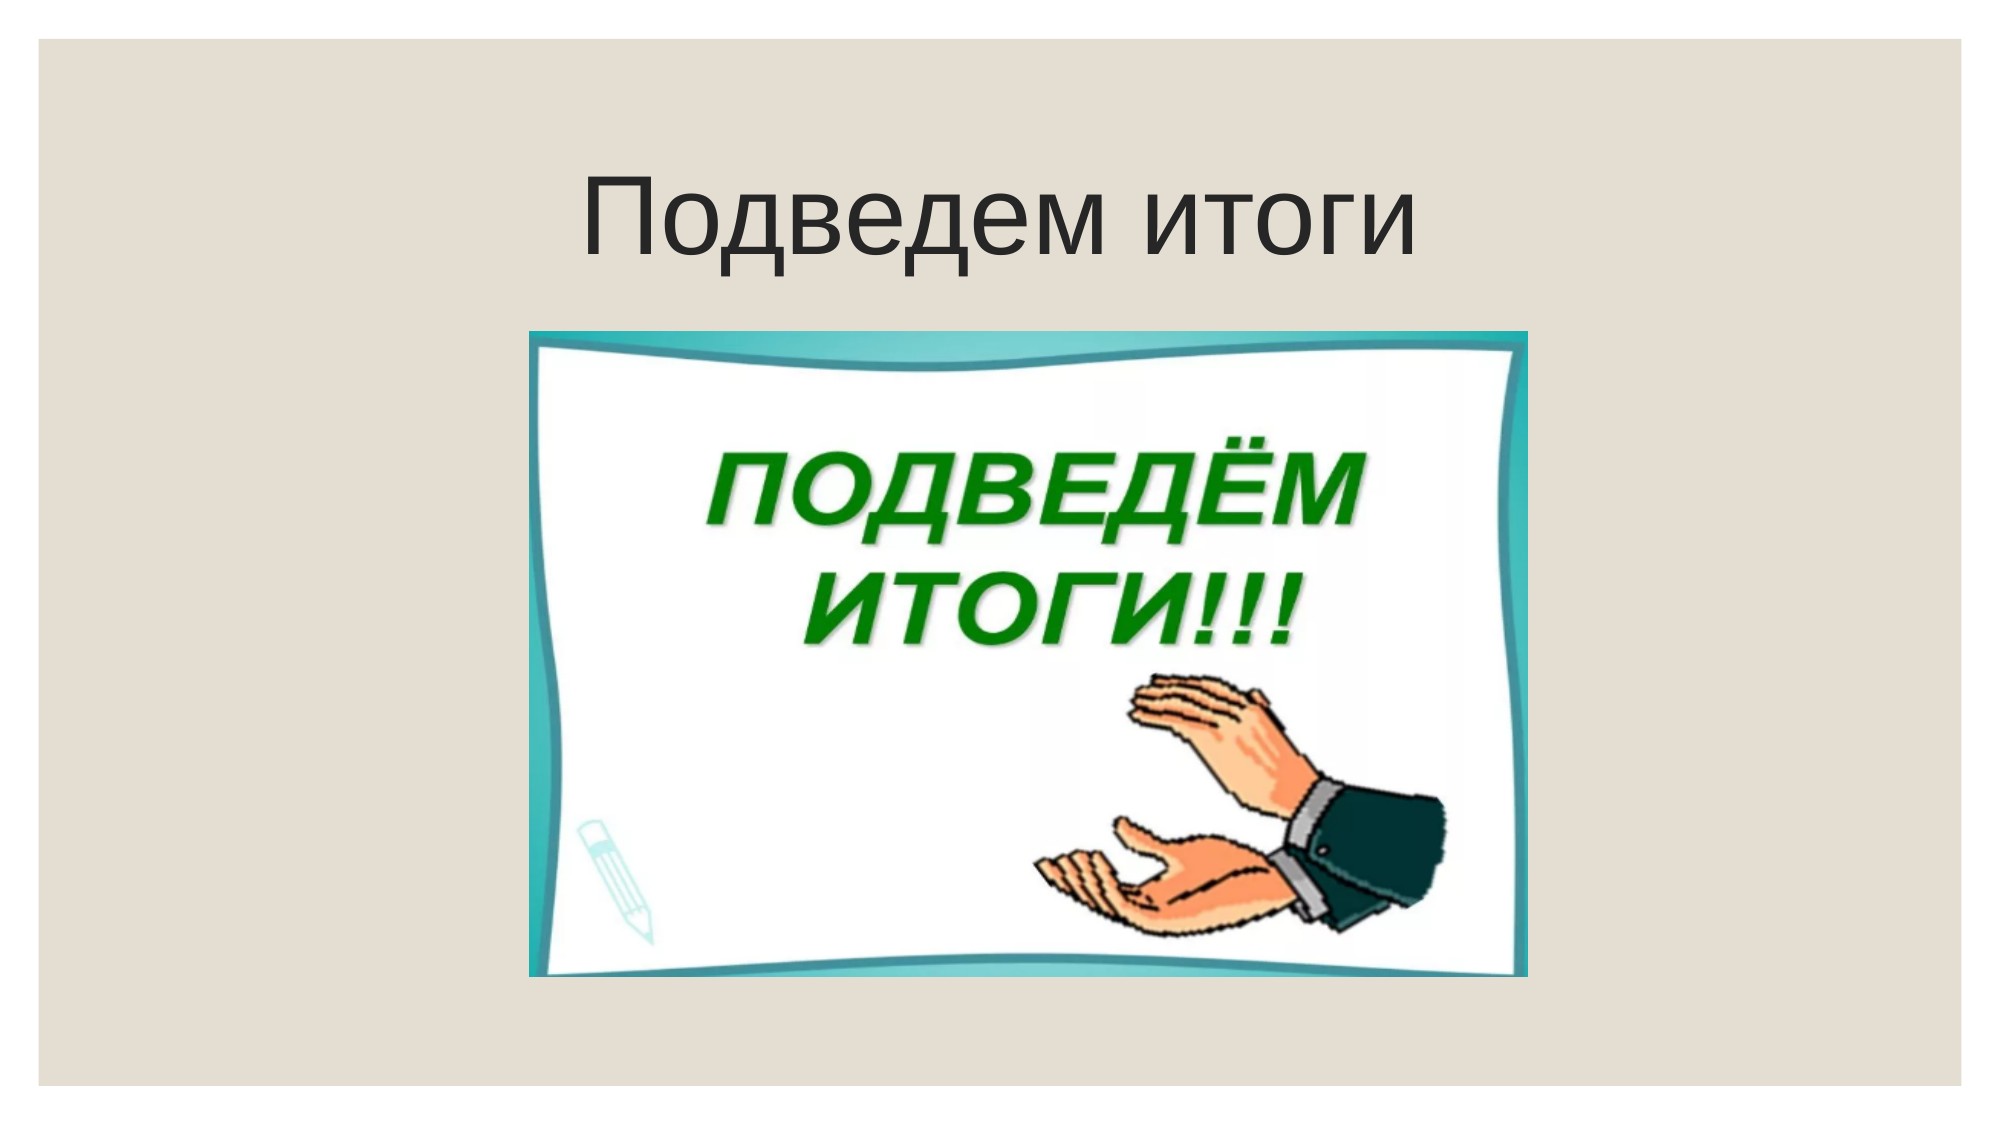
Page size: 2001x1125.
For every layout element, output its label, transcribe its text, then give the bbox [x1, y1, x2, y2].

title Подведем итоги [174, 105, 1826, 331]
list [529, 331, 1528, 978]
